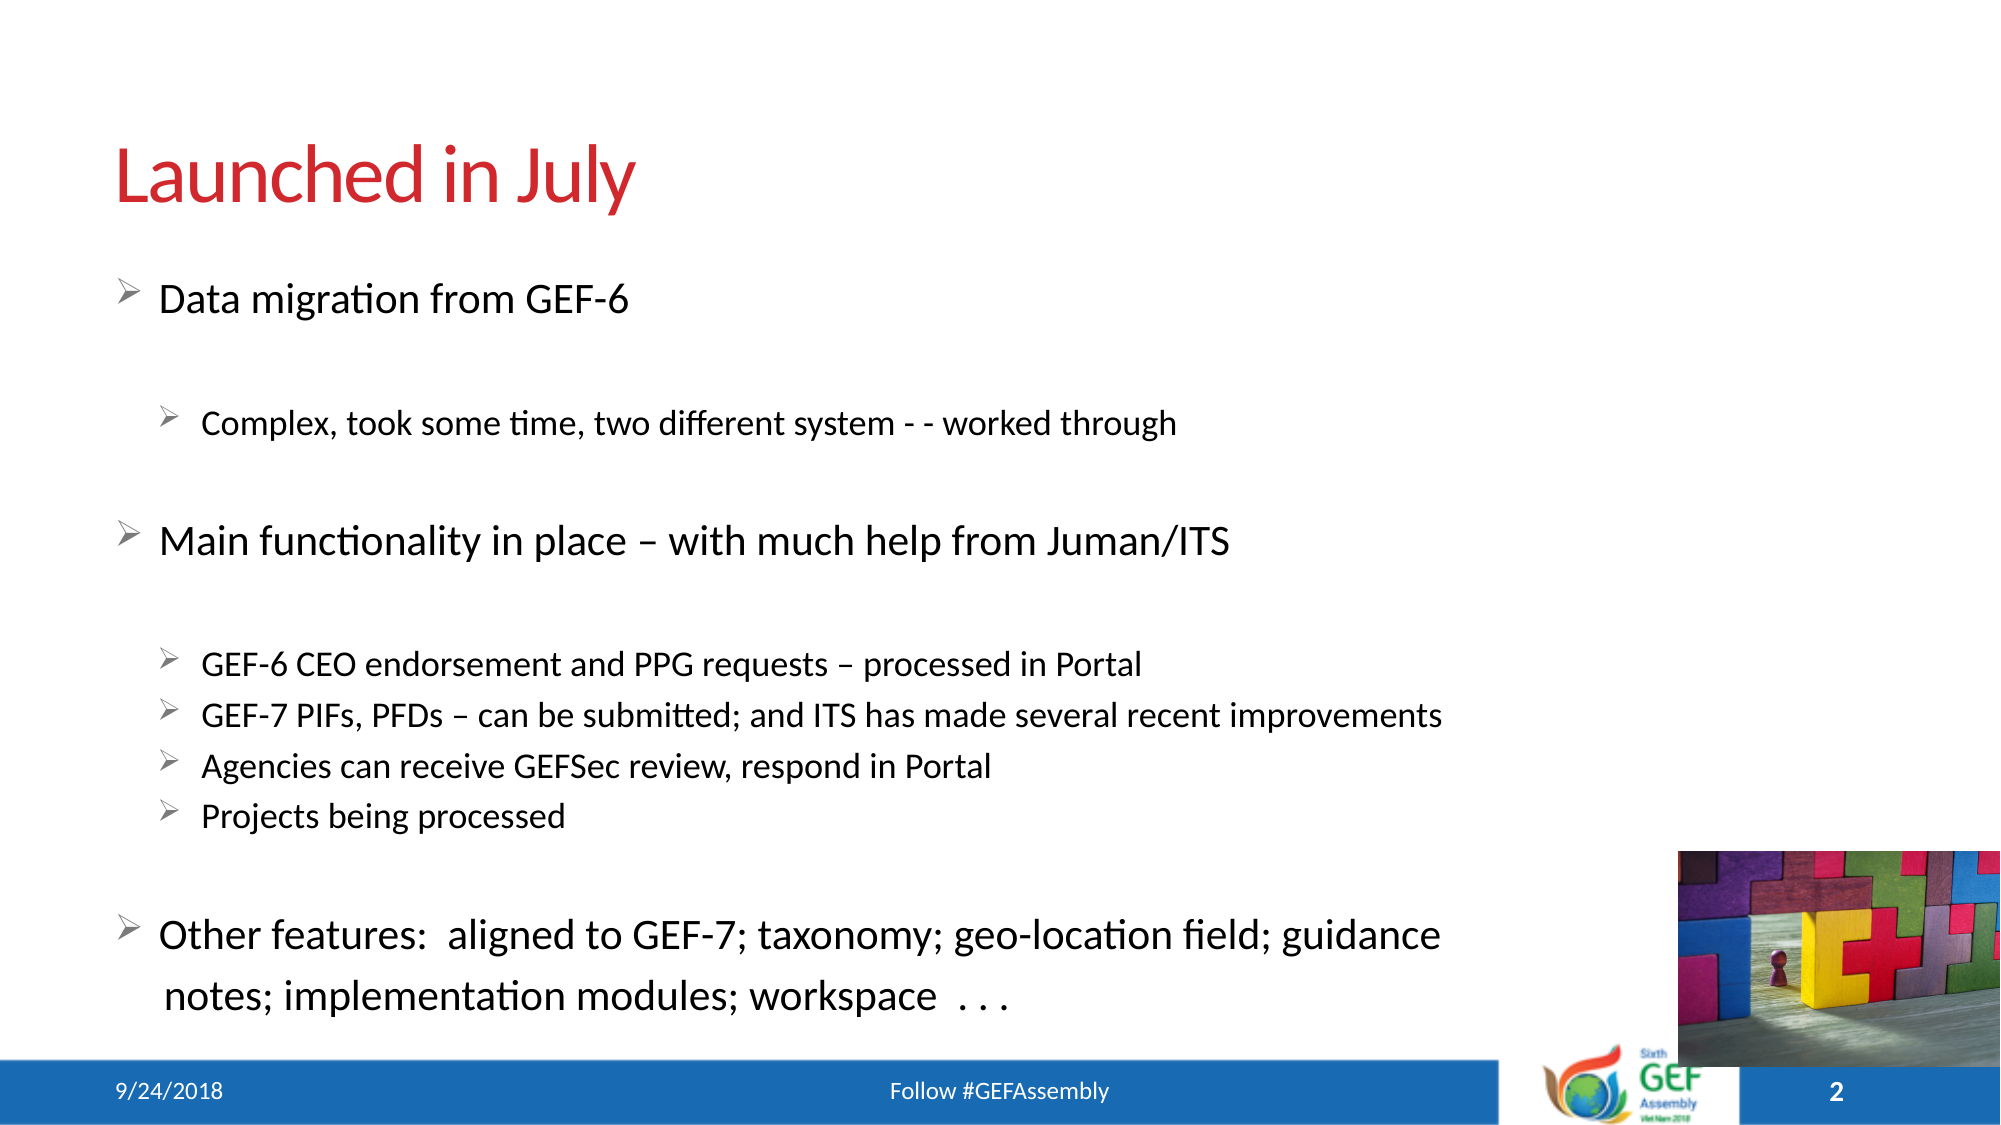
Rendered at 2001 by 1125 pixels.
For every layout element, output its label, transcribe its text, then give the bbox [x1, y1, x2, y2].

title Launched in July [99, 87, 1900, 250]
list Data migration from GEF-6 Complex, took some time, two different system - - worked through Main functionality in place – with much help from Juman/ITS GEF-6 CEO endorsement and PPG requests – processed in Portal GEF-7 PIFs, PFDs – can be submitted; and ITS has made several recent improvements Agencies can receive GEFSec review, respond in Portal Projects being processed Other features: aligned to GEF-7; taxonomy; geo-location field; guidance notes; implementation modules; workspace . . . [99, 262, 1900, 1034]
picture [0, 0, 2000, 1125]
